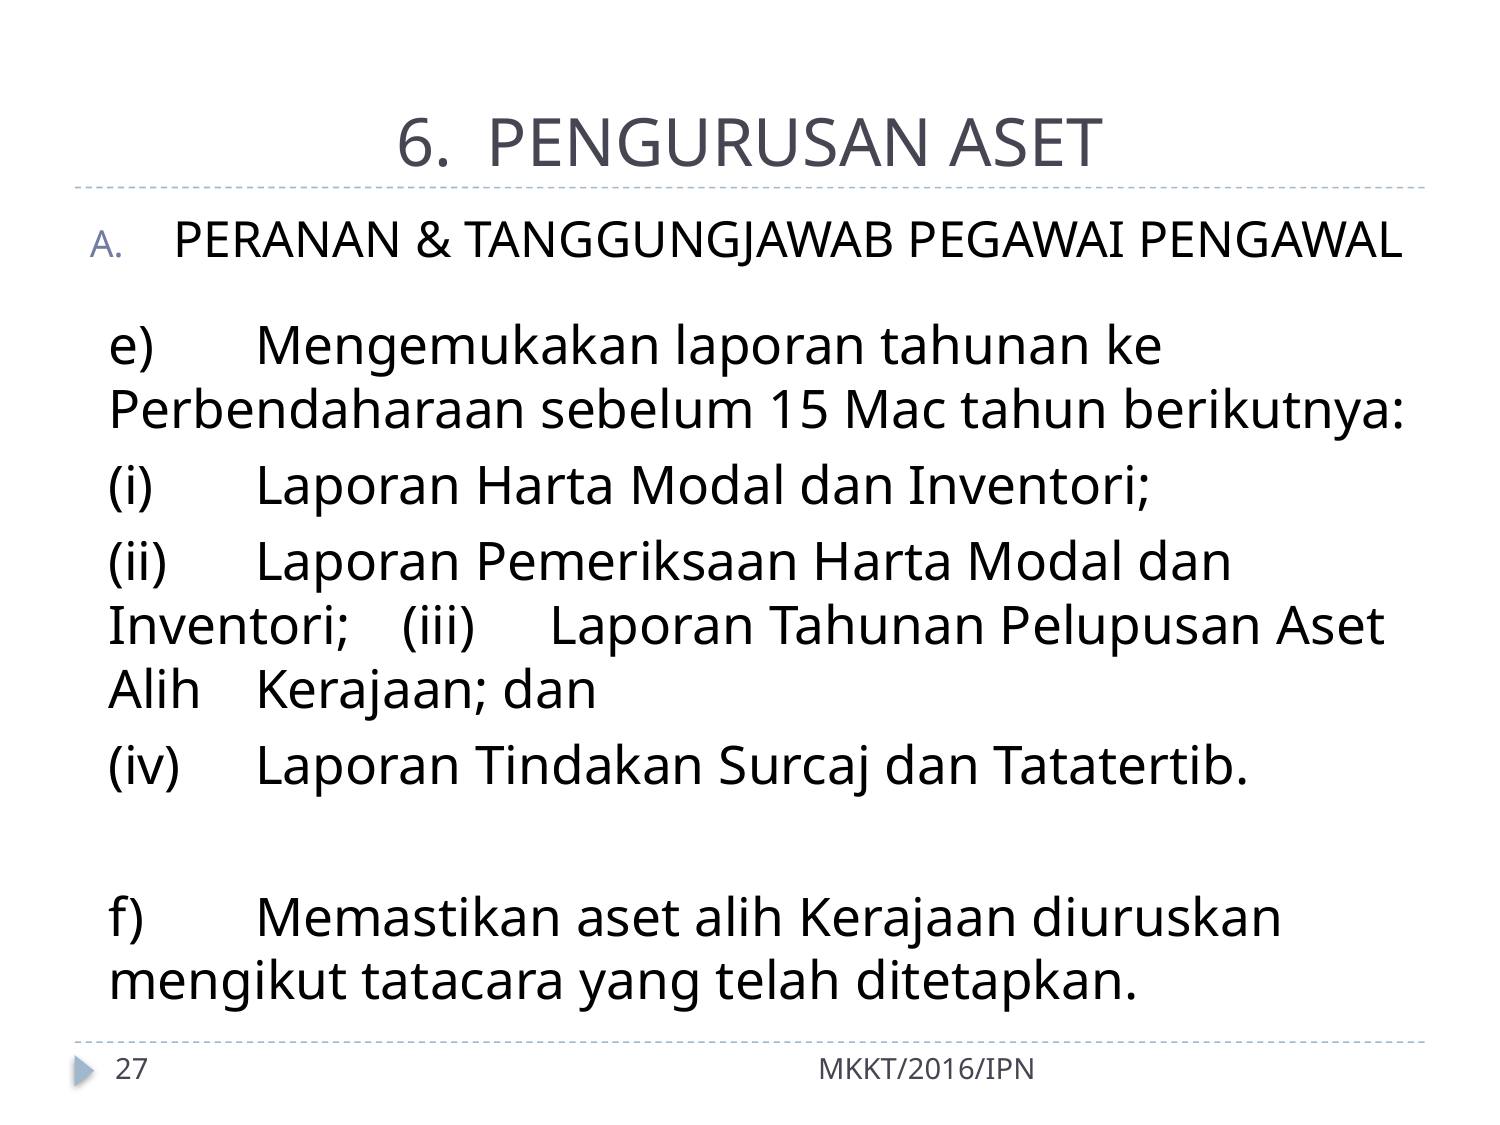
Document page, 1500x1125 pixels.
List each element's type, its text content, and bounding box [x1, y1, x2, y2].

slide_number 27 [100, 1042, 426, 1103]
footer MKKT/2016/IPN [475, 1042, 1051, 1103]
text_box e) Mengemukakan laporan tahunan ke Perbendaharaan sebelum 15 Mac tahun berikutnya: (i) Laporan Harta Modal dan Inventori; (ii) Laporan Pemeriksaan Harta Modal dan Inventori; (iii) Laporan Tahunan Pelupusan Aset Alih Kerajaan; dan (iv) Laporan Tindakan Surcaj dan Tatatertib. f) Memastikan aset alih Kerajaan diuruskan mengikut tatacara yang telah ditetapkan. [74, 304, 1425, 1047]
list PERANAN & TANGGUNGJAWAB PEGAWAI PENGAWAL [75, 200, 1425, 304]
title 6. PENGURUSAN ASET [75, 24, 1425, 188]
